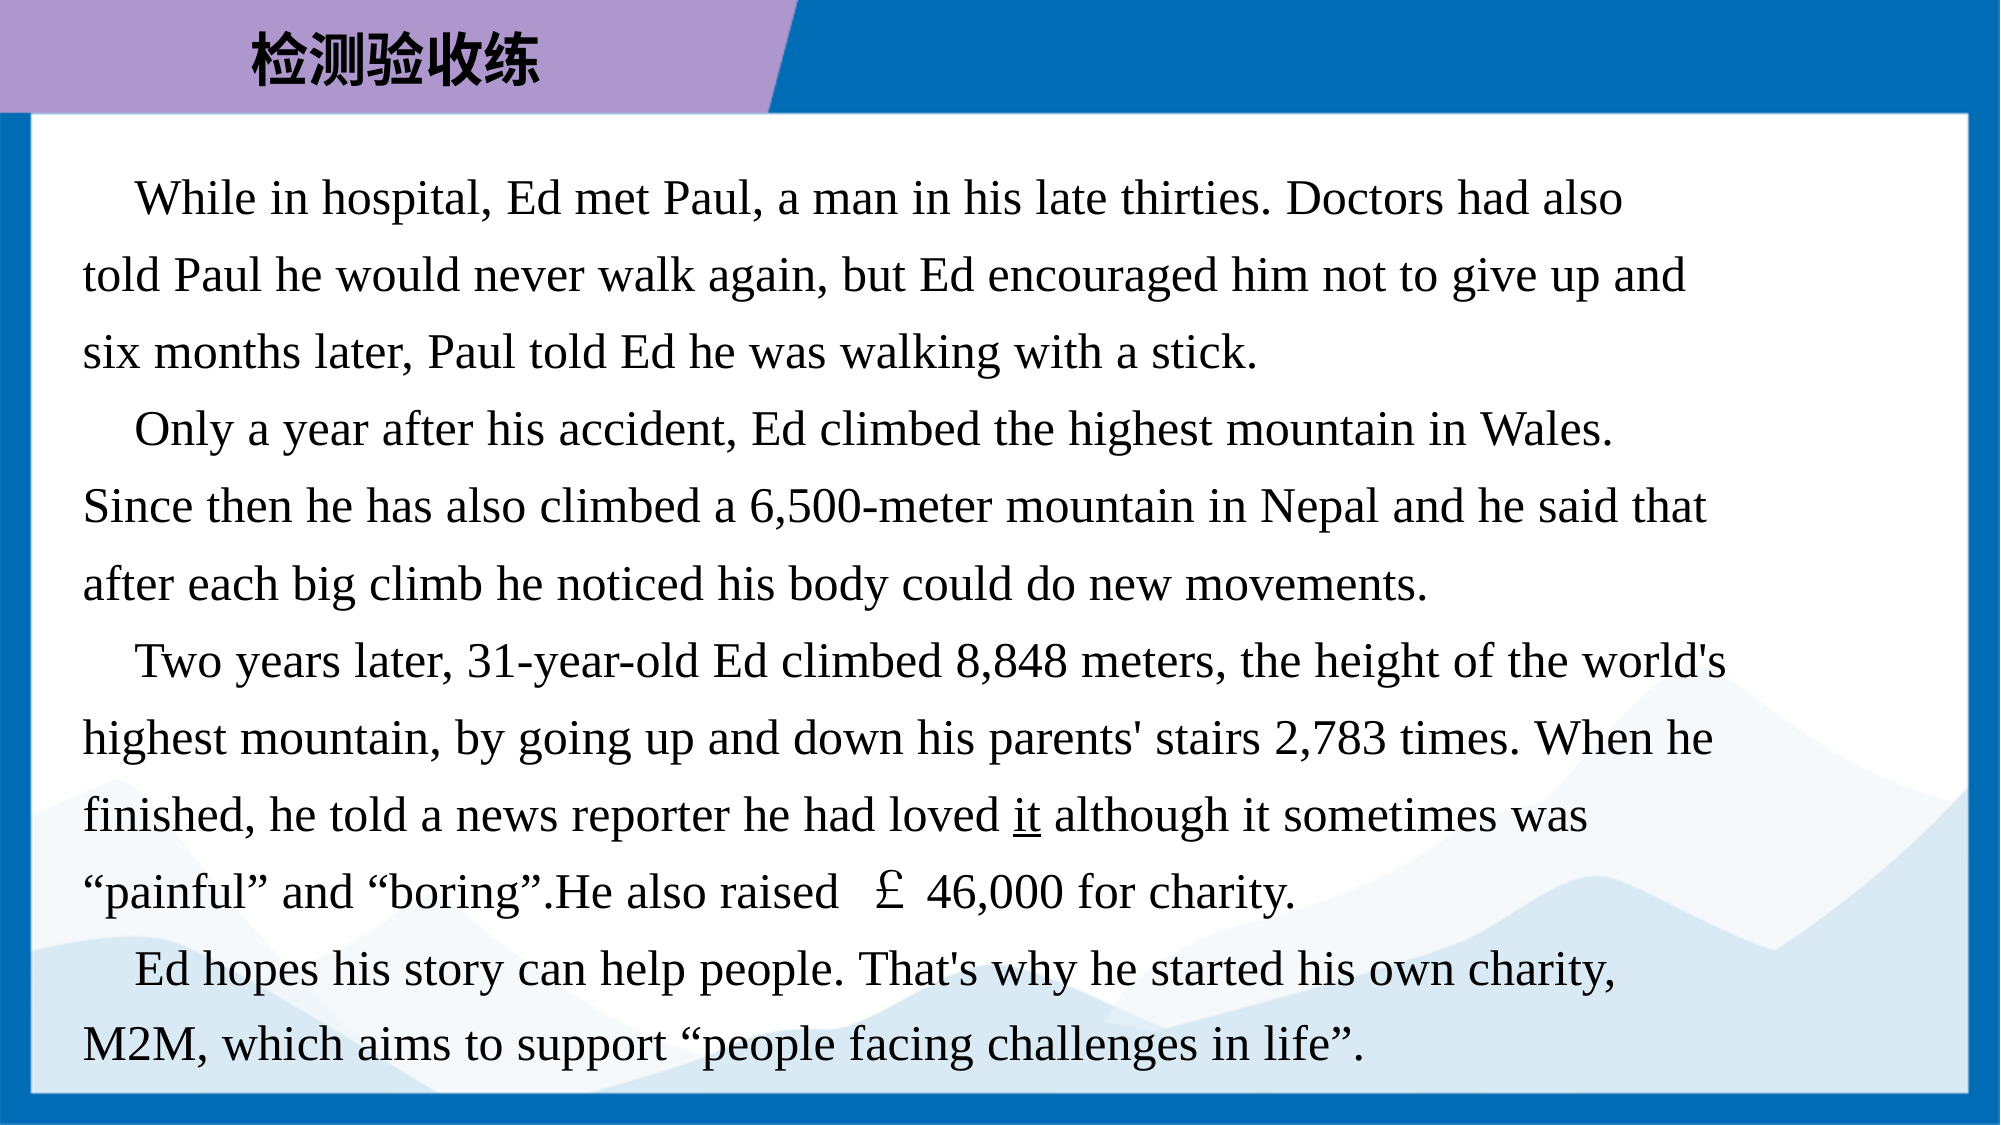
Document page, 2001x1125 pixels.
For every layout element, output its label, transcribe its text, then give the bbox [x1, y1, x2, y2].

picture [0, 0, 2000, 1125]
text_box While in hospital, Ed met Paul, a man in his late thirties. Doctors had also told Paul he would never walk again, but Ed encouraged him not to give up and six months later, Paul told Ed he was walking with a stick. Only a year after his accident, Ed climbed the highest mountain in Wales. Since then he has also climbed a 6,500-meter mountain in Nepal and he said that after each big climb he noticed his body could do new movements. Two years later, 31-year-old Ed climbed 8,848 meters, the height of the world's highest mountain, by going up and down his parents' stairs 2,783 times. When he finished, he told a news reporter he had loved it although it sometimes was “painful” and “boring”.He also raised ￡46,000 for charity. Ed hopes his story can help people. That's why he started his own charity, M2M, which aims to support “people facing challenges in life”. [82, 147, 1917, 1064]
